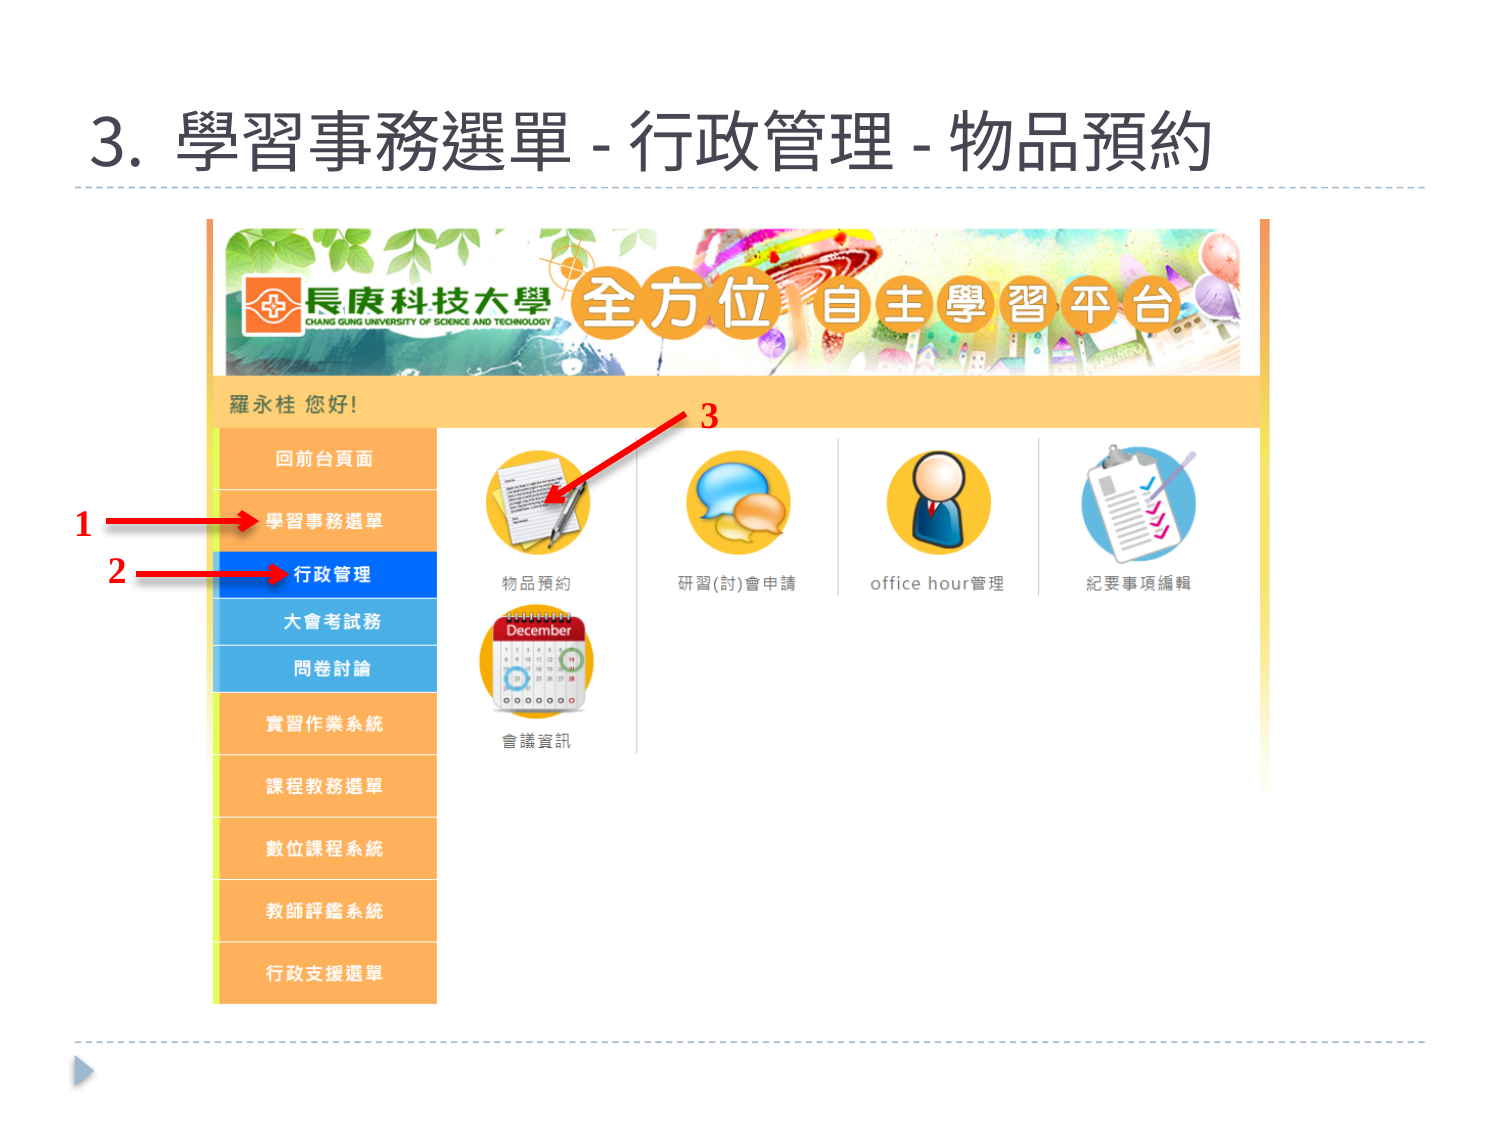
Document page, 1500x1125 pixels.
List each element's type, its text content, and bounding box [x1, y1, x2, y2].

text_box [543, 413, 686, 504]
title 學習事務選單-行政管理-物品預約 [75, 24, 1425, 188]
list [206, 219, 1270, 1008]
text_box 1 [59, 491, 136, 552]
text_box 2 [93, 538, 170, 599]
